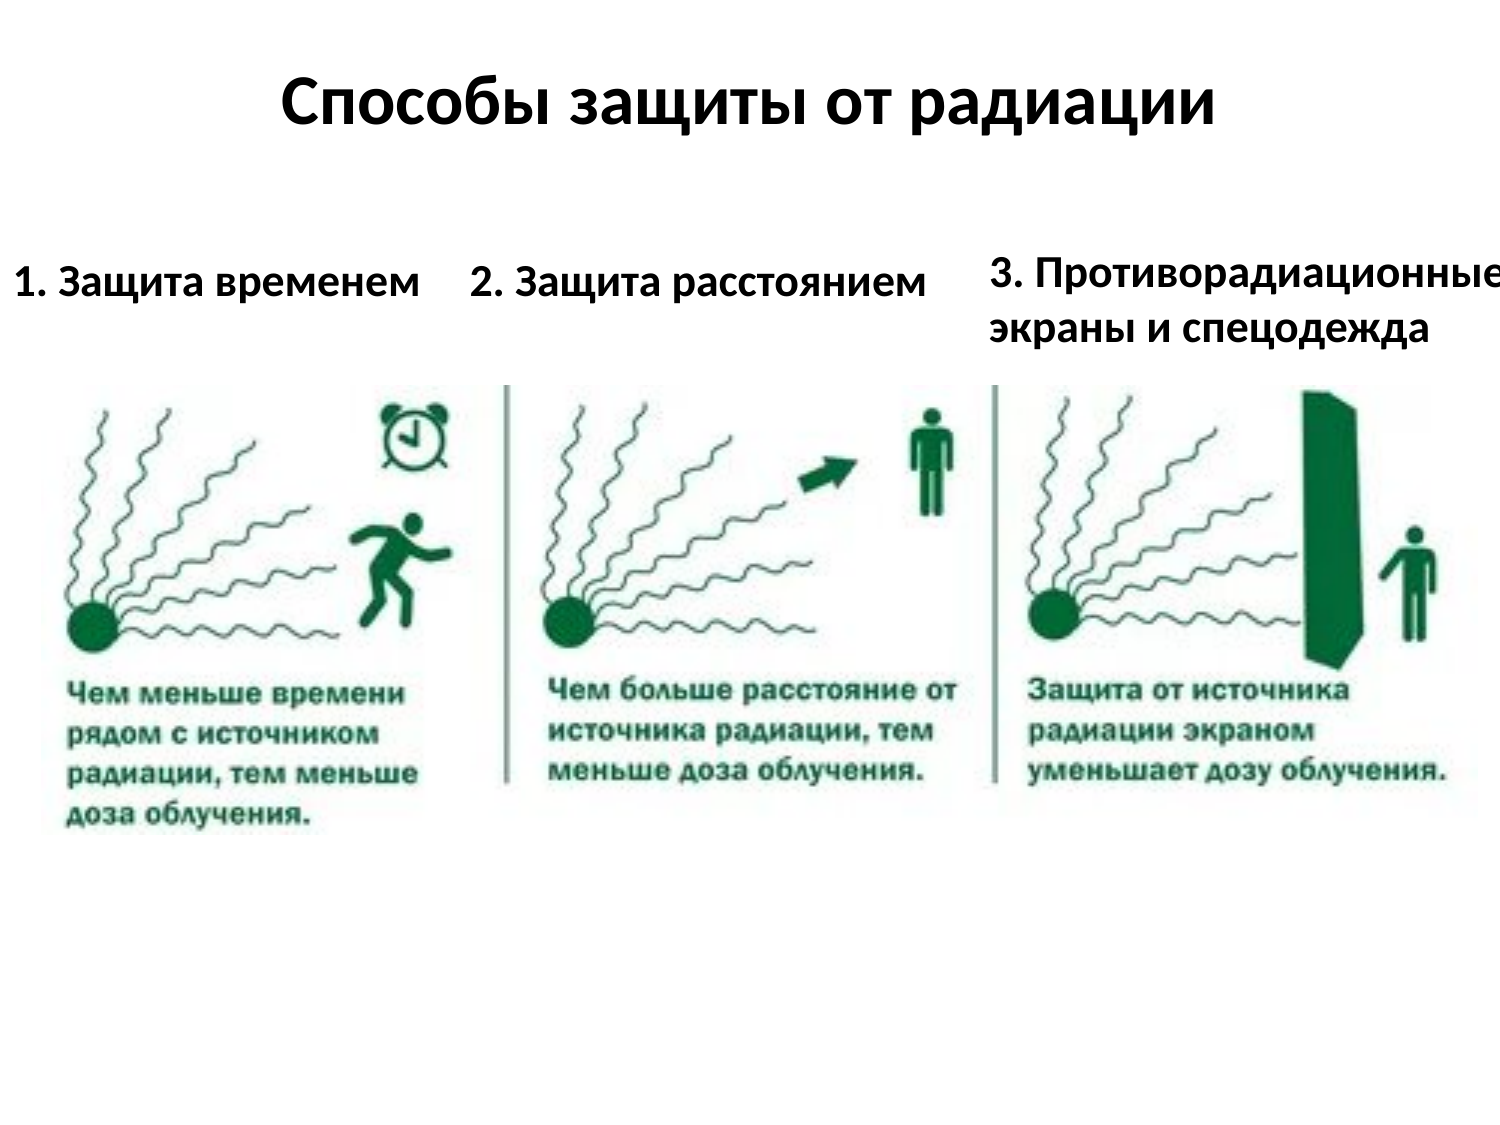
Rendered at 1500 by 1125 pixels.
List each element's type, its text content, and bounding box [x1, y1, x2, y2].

picture [41, 385, 1478, 835]
list 1. Защита временем [0, 208, 454, 313]
title Способы защиты от радиации [75, 45, 1425, 233]
text_box 3. Противорадиационные экраны и спецодежда [974, 233, 1500, 359]
list 2. Защита расстоянием [454, 208, 1118, 313]
